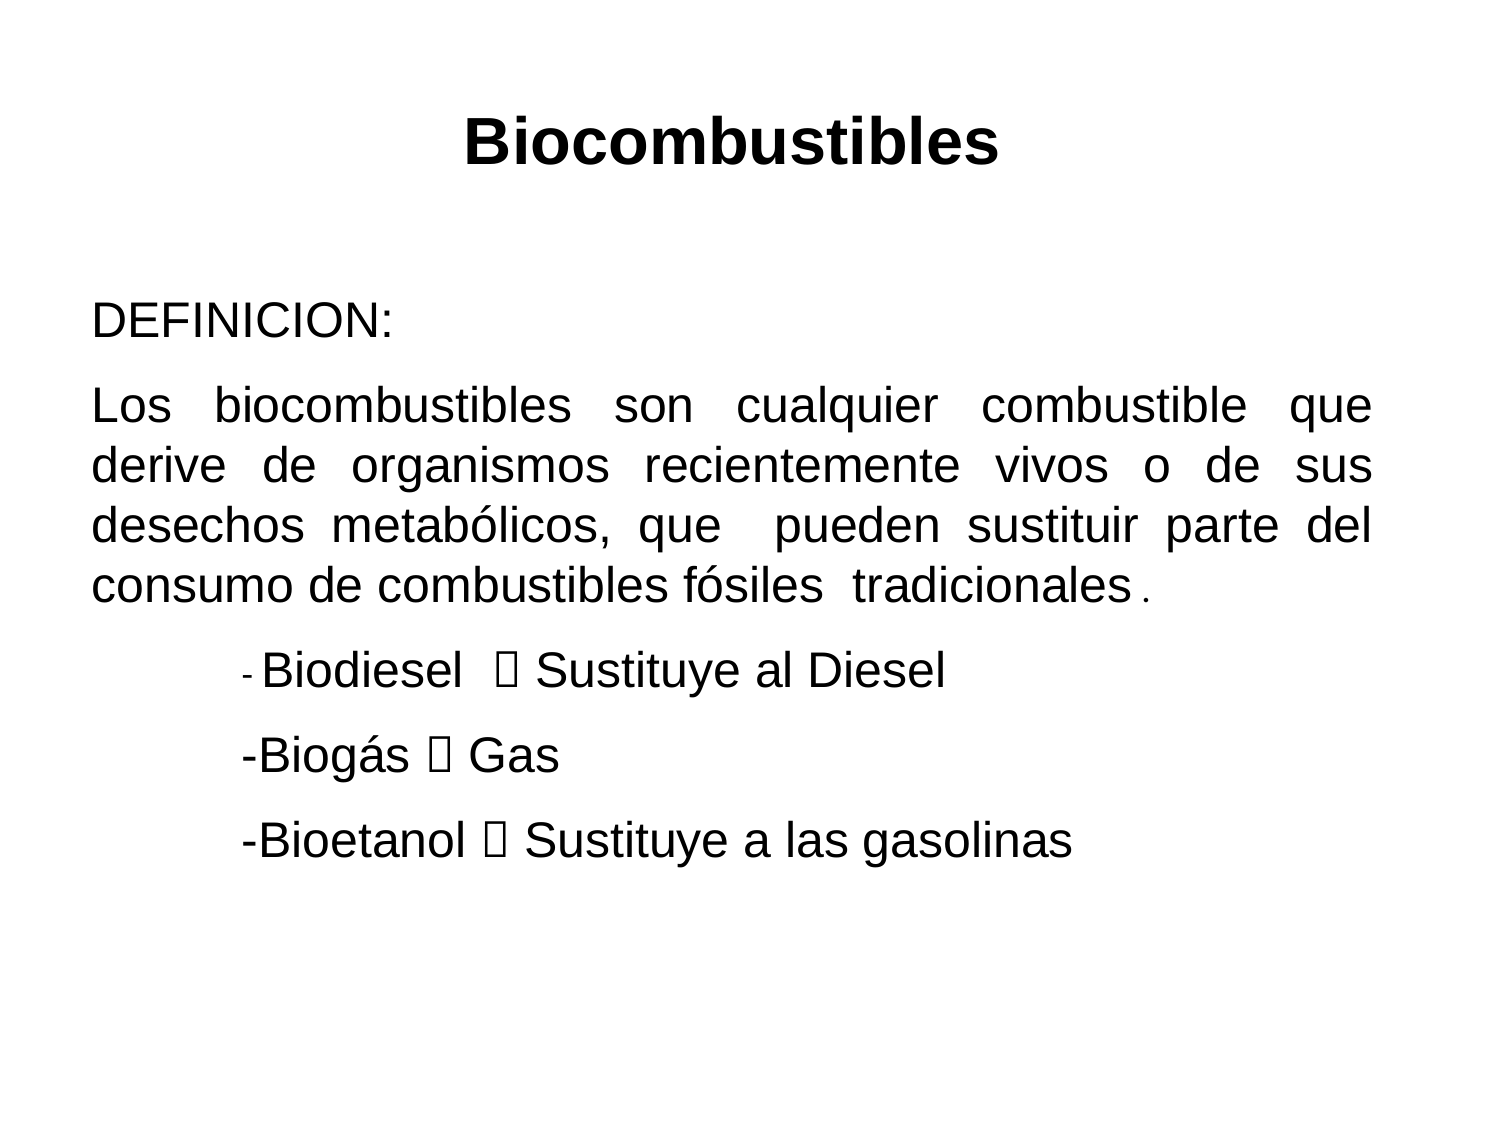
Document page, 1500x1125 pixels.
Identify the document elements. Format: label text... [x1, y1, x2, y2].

text_box Biocombustibles DEFINICION: Los biocombustibles son cualquier combustible que derive de organismos recientemente vivos o de sus desechos metabólicos, que pueden sustituir parte del consumo de combustibles fósiles tradicionales . - Biodiesel  Sustituye al Diesel -Biogás  Gas -Bioetanol  Sustituye a las gasolinas [76, 90, 1388, 875]
